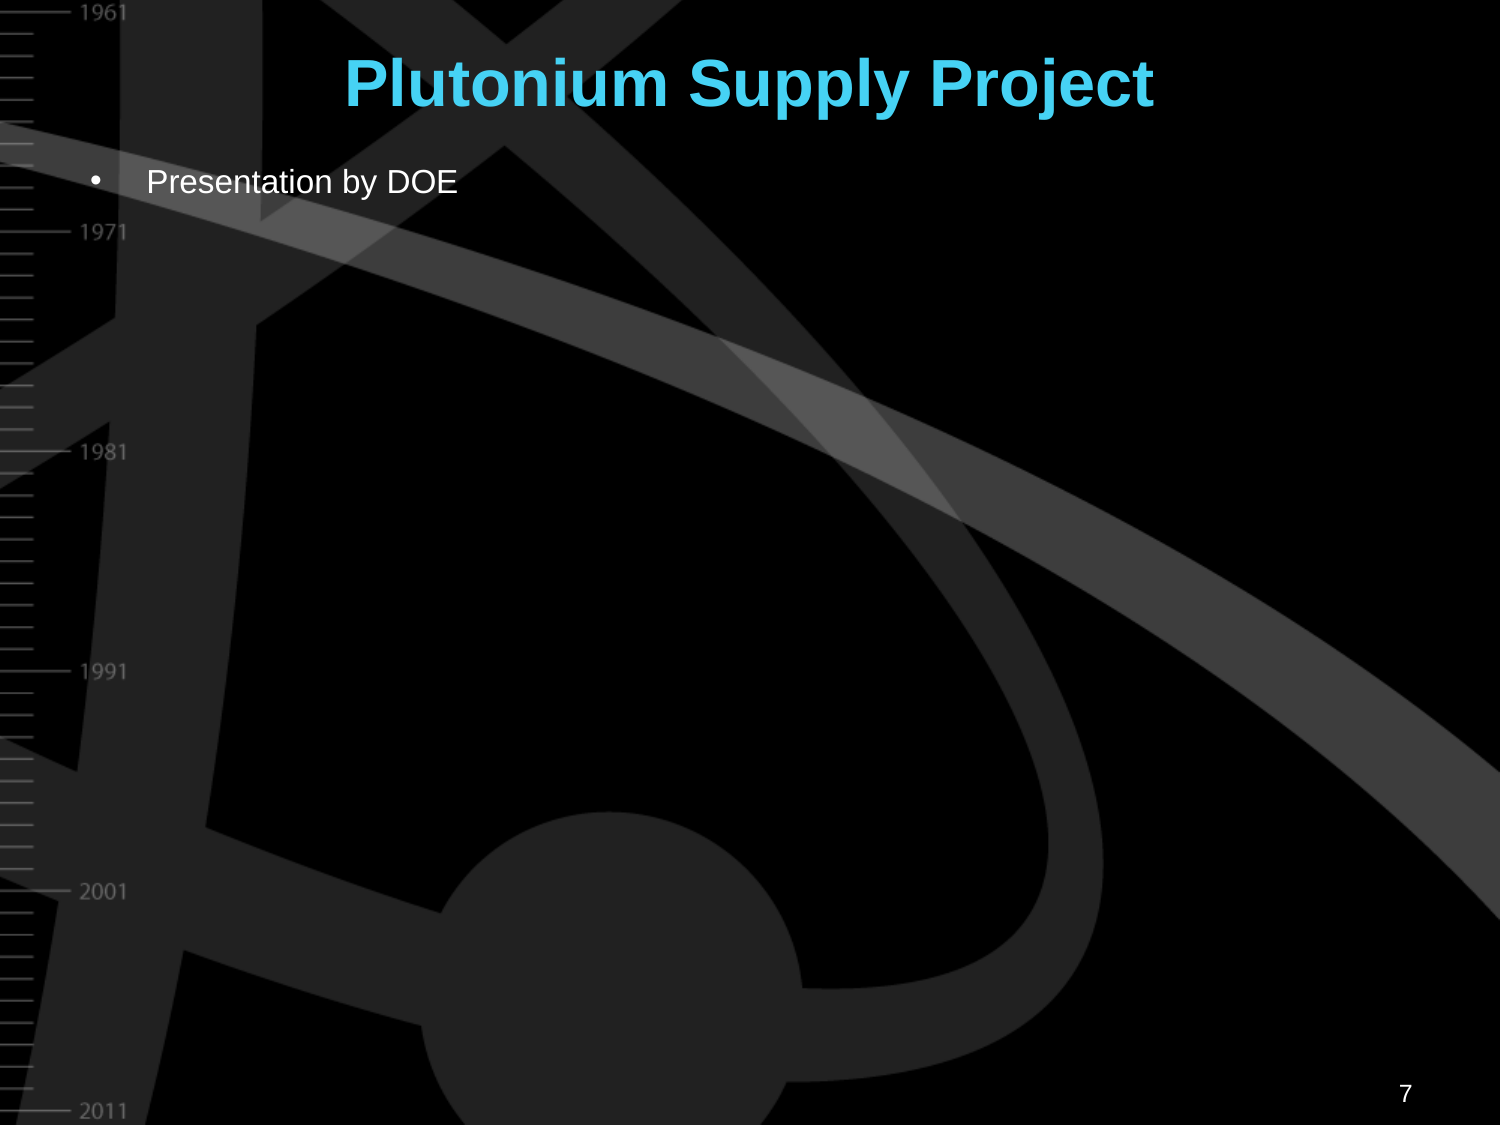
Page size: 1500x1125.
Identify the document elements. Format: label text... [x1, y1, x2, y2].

list Presentation by DOE [75, 153, 1425, 1005]
picture [0, 0, 1500, 1125]
title Plutonium Supply Project [75, 45, 1425, 115]
